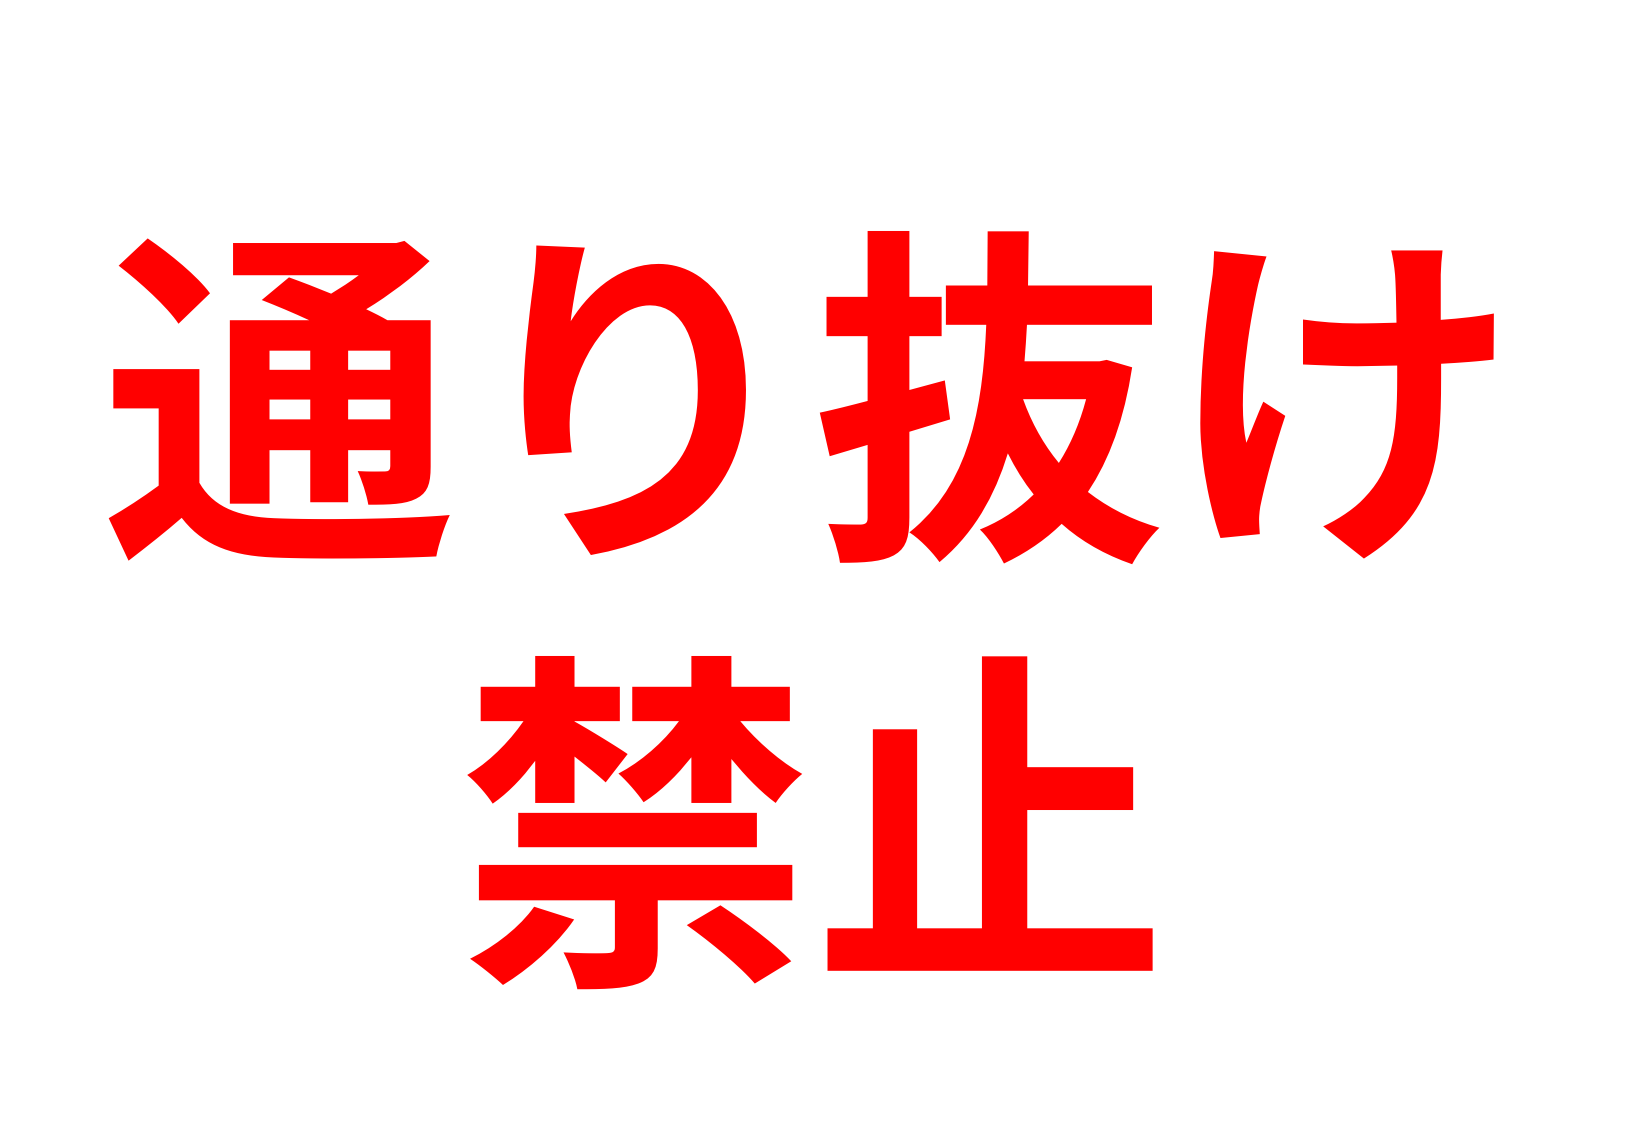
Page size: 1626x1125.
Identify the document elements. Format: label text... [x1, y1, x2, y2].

text_box 通り抜け禁止 [0, 171, 1625, 1036]
